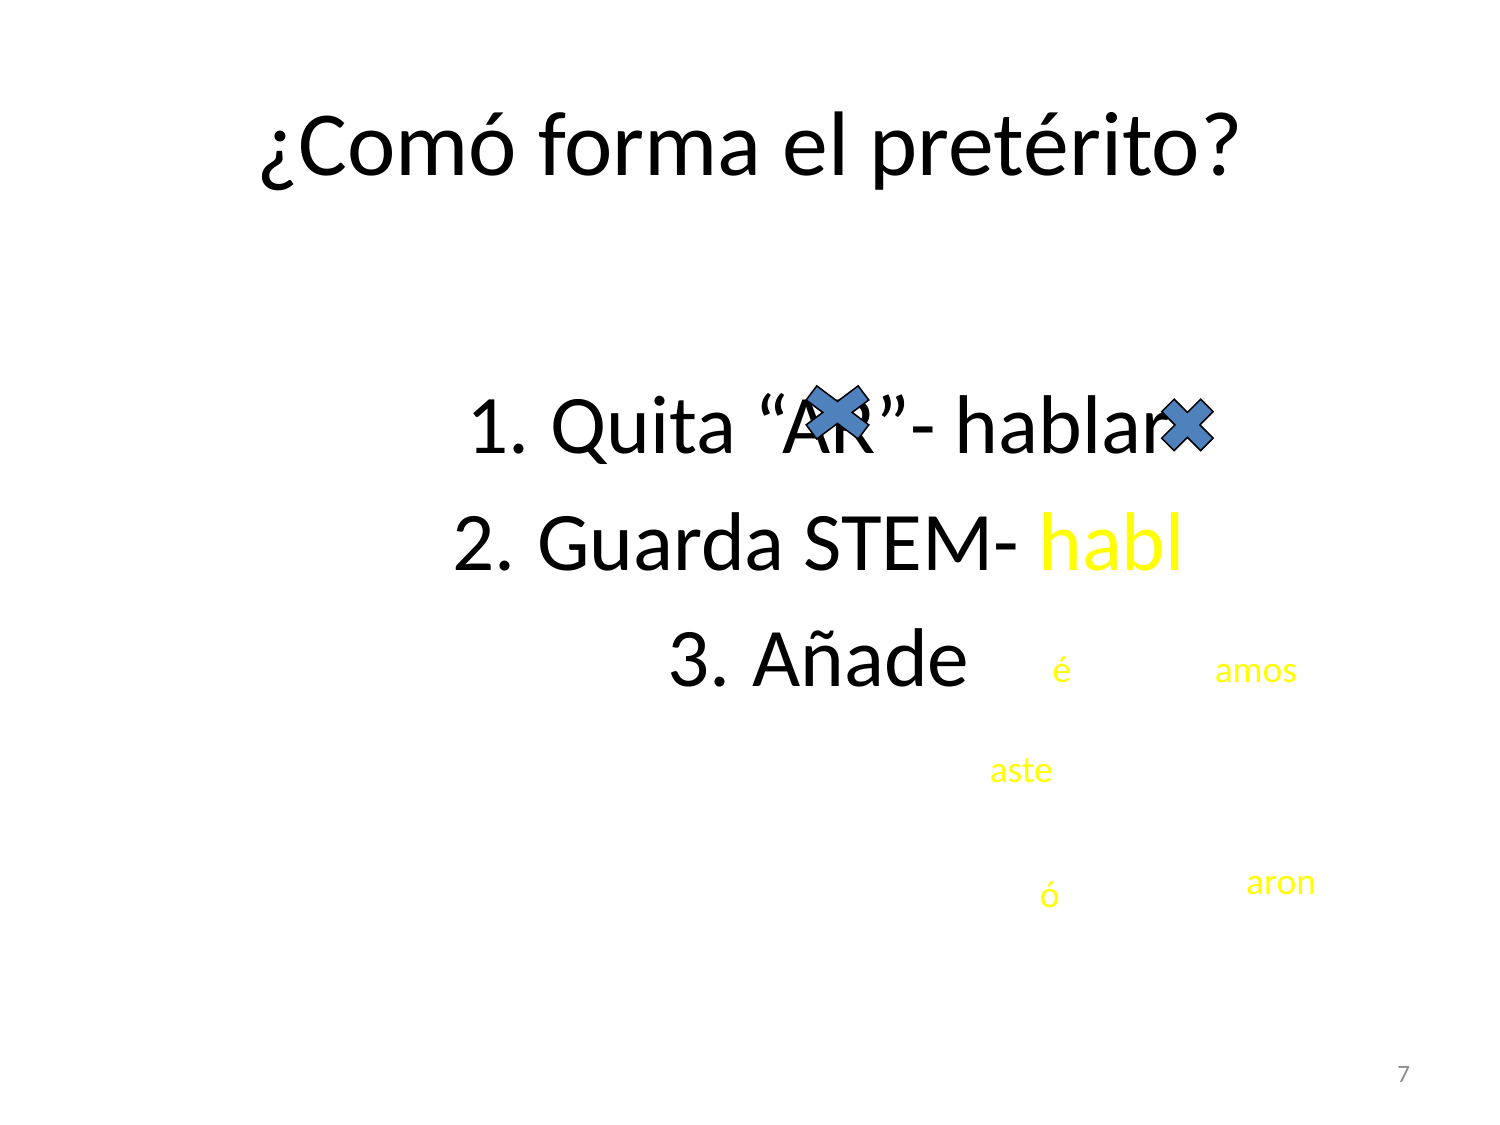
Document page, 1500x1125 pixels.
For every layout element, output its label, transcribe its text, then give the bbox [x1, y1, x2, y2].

text_box aste [975, 737, 1163, 798]
slide_number 7 [1074, 1042, 1425, 1103]
title ¿Comó forma el pretérito? [75, 45, 1425, 233]
list Quita “AR”- hablar Guarda STEM- habl Añade [174, 362, 1463, 988]
text_box ó [1025, 862, 1125, 923]
text_box amos [1200, 637, 1375, 698]
text_box [806, 385, 869, 439]
text_box é [1037, 637, 1150, 698]
text_box aron [1187, 849, 1375, 910]
text_box [1161, 399, 1214, 451]
